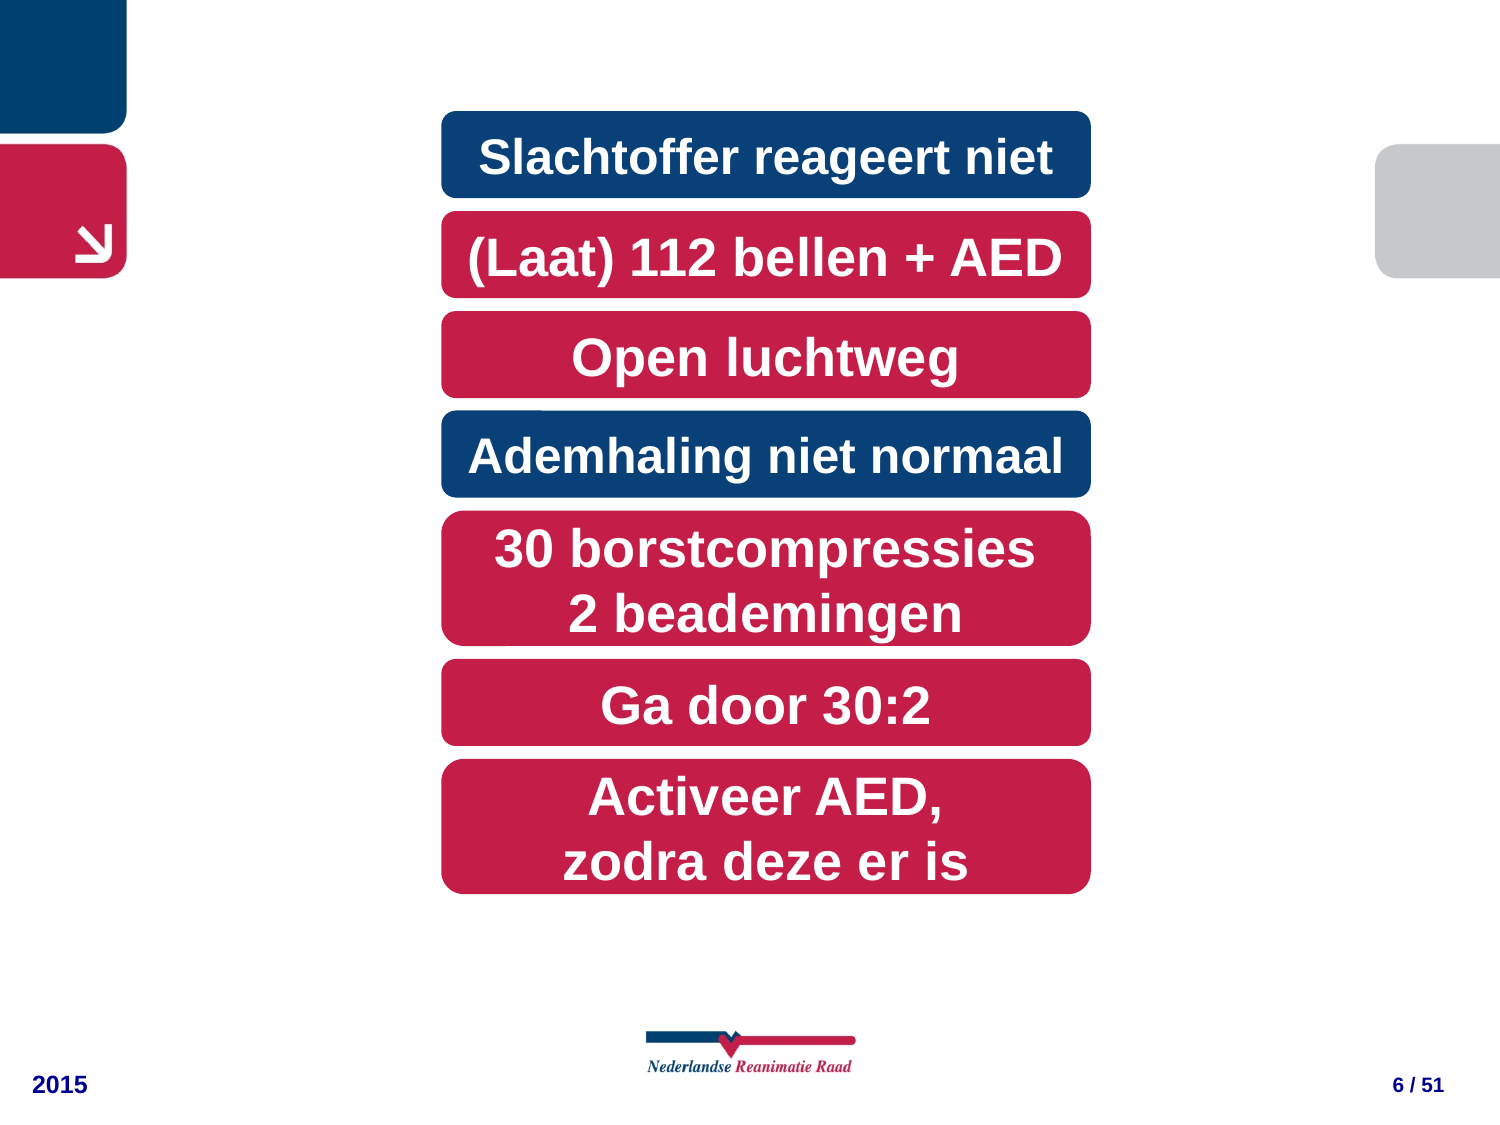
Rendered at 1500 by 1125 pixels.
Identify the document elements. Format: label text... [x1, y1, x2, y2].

text_box Slachtoffer reageert niet [439, 108, 1093, 201]
text_box 30 borstcompressies 2 beademingen [439, 508, 1093, 649]
text_box Activeer AED, zodra deze er is [439, 756, 1093, 897]
text_box Open luchtweg [439, 308, 1093, 401]
text_box Ademhaling niet normaal [439, 408, 1093, 500]
text_box (Laat) 112 bellen + AED [439, 208, 1093, 301]
picture [0, 0, 1500, 1125]
text_box Ga door 30:2 [439, 656, 1093, 749]
